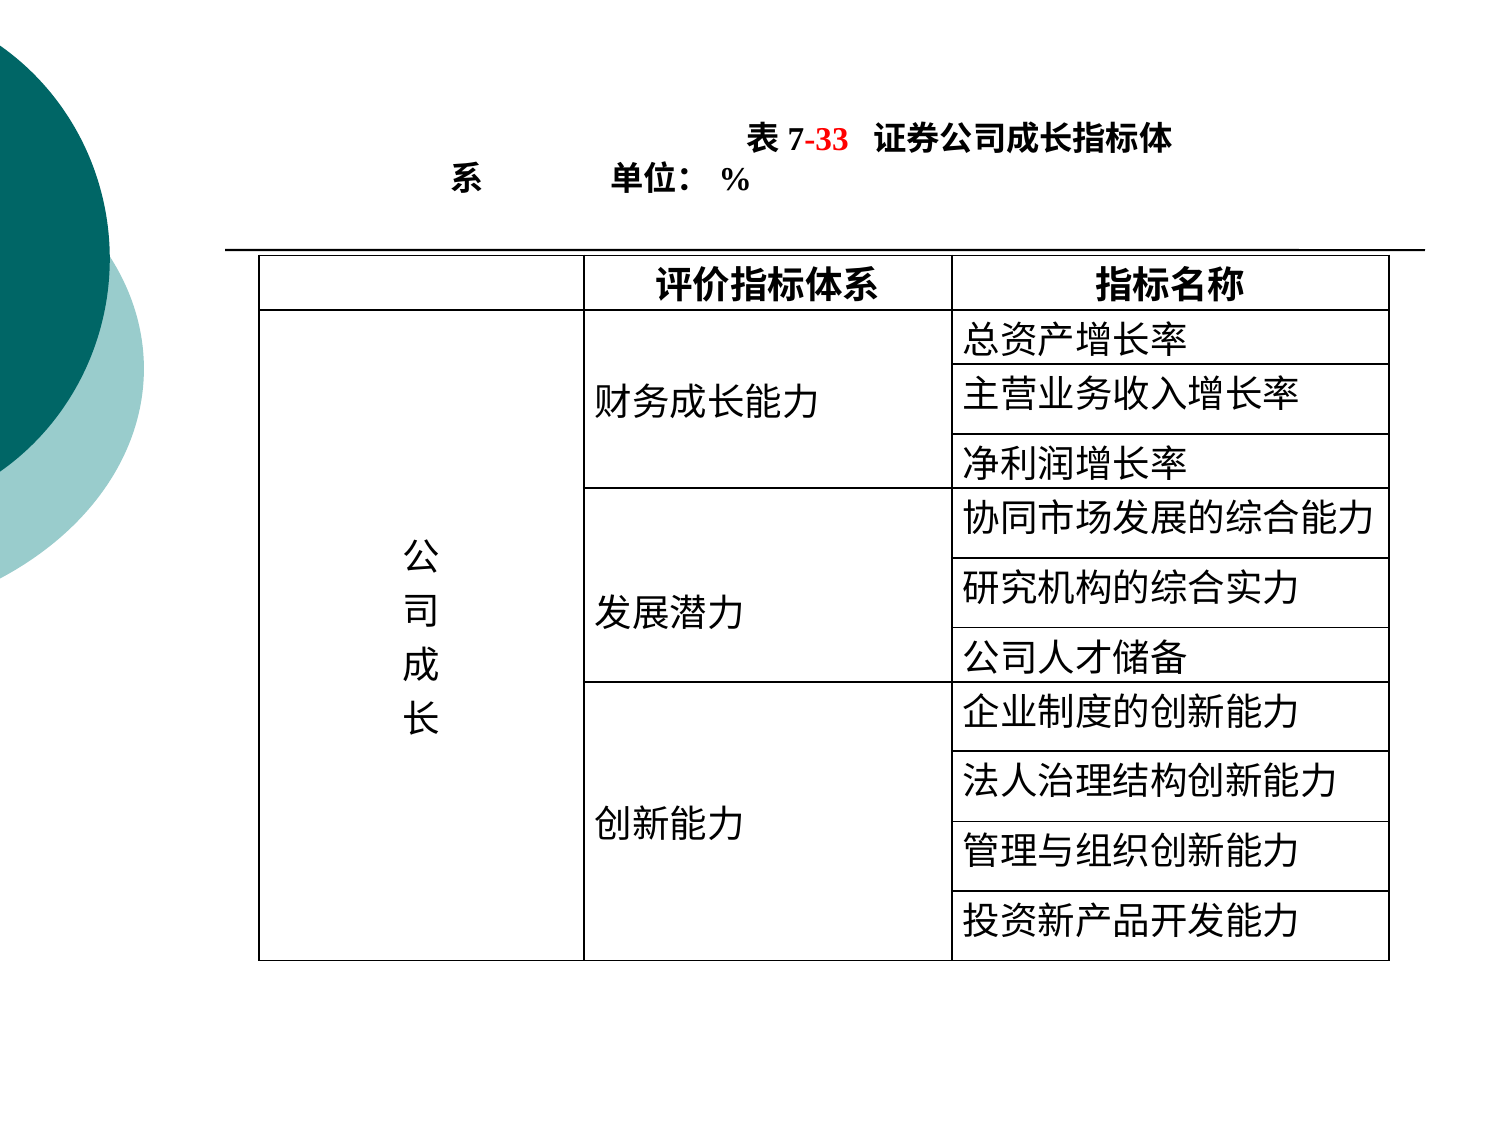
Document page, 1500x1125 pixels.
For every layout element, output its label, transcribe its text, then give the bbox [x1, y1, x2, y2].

table_cell 净利润增长率 [953, 435, 1388, 487]
table_cell 研究机构的综合实力 [953, 559, 1388, 627]
table_cell 管理与组织创新能力 [953, 822, 1388, 890]
table_cell 创新能力 [585, 683, 951, 960]
table_cell 协同市场发展的综合能力 [953, 489, 1388, 557]
table_cell 法人治理结构创新能力 [953, 752, 1388, 821]
table_header [260, 256, 583, 309]
table_cell 发展潜力 [585, 489, 951, 681]
table_header 指标名称 [953, 256, 1388, 309]
table_header 评价指标体系 [585, 256, 951, 309]
table_cell 总资产增长率 [953, 311, 1388, 363]
text_box 表7-33 证券公司成长指标体系 单位：% [435, 129, 1193, 185]
table_cell 企业制度的创新能力 [953, 683, 1388, 750]
table_cell 公司人才储备 [953, 628, 1388, 681]
table_cell 投资新产品开发能力 [953, 892, 1388, 960]
table_cell 公 司 成 长 [260, 311, 583, 960]
table_cell 财务成长能力 [585, 311, 951, 487]
table_cell 主营业务收入增长率 [953, 365, 1388, 433]
